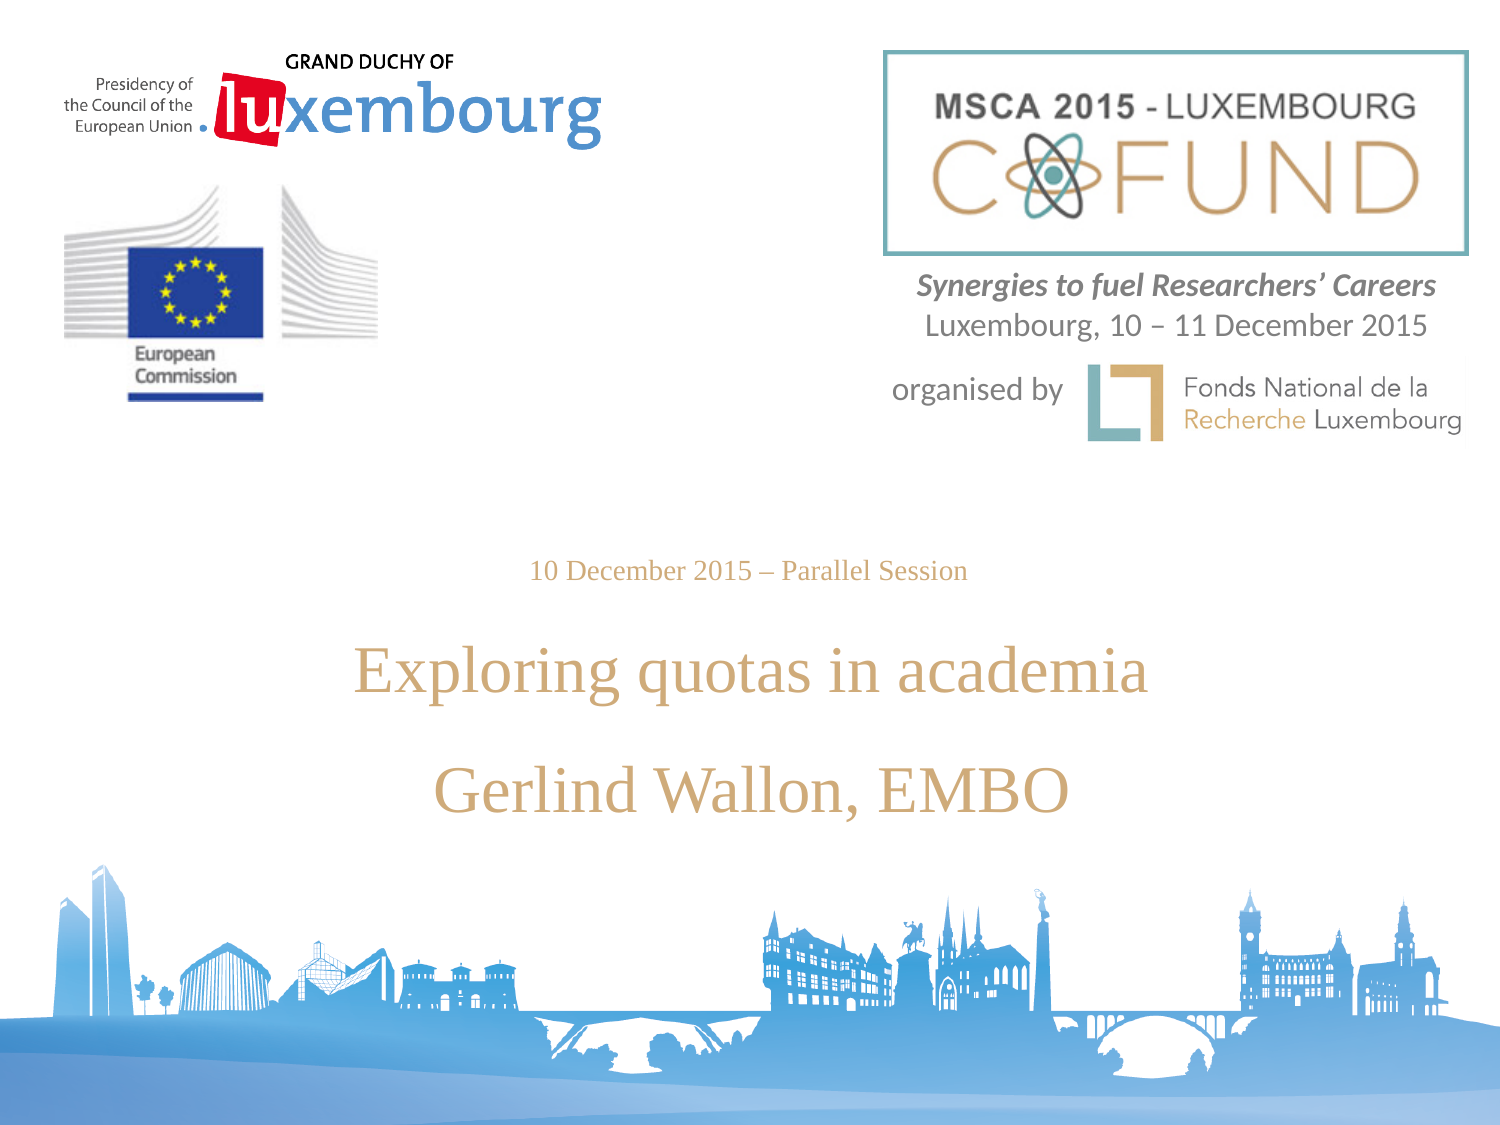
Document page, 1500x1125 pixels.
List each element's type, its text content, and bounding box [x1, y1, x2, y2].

picture [64, 184, 378, 403]
text_box Synergies to fuel Researchers’ Careers Luxembourg, 10 – 11 December 2015 organised by [852, 255, 1500, 460]
picture [1078, 356, 1497, 449]
picture [64, 54, 601, 150]
picture [0, 860, 1500, 1125]
title 10 December 2015 – Parallel Session Exploring quotas in academia Gerlind Wallon, EMBO [17, 455, 1488, 906]
picture [882, 50, 1469, 256]
